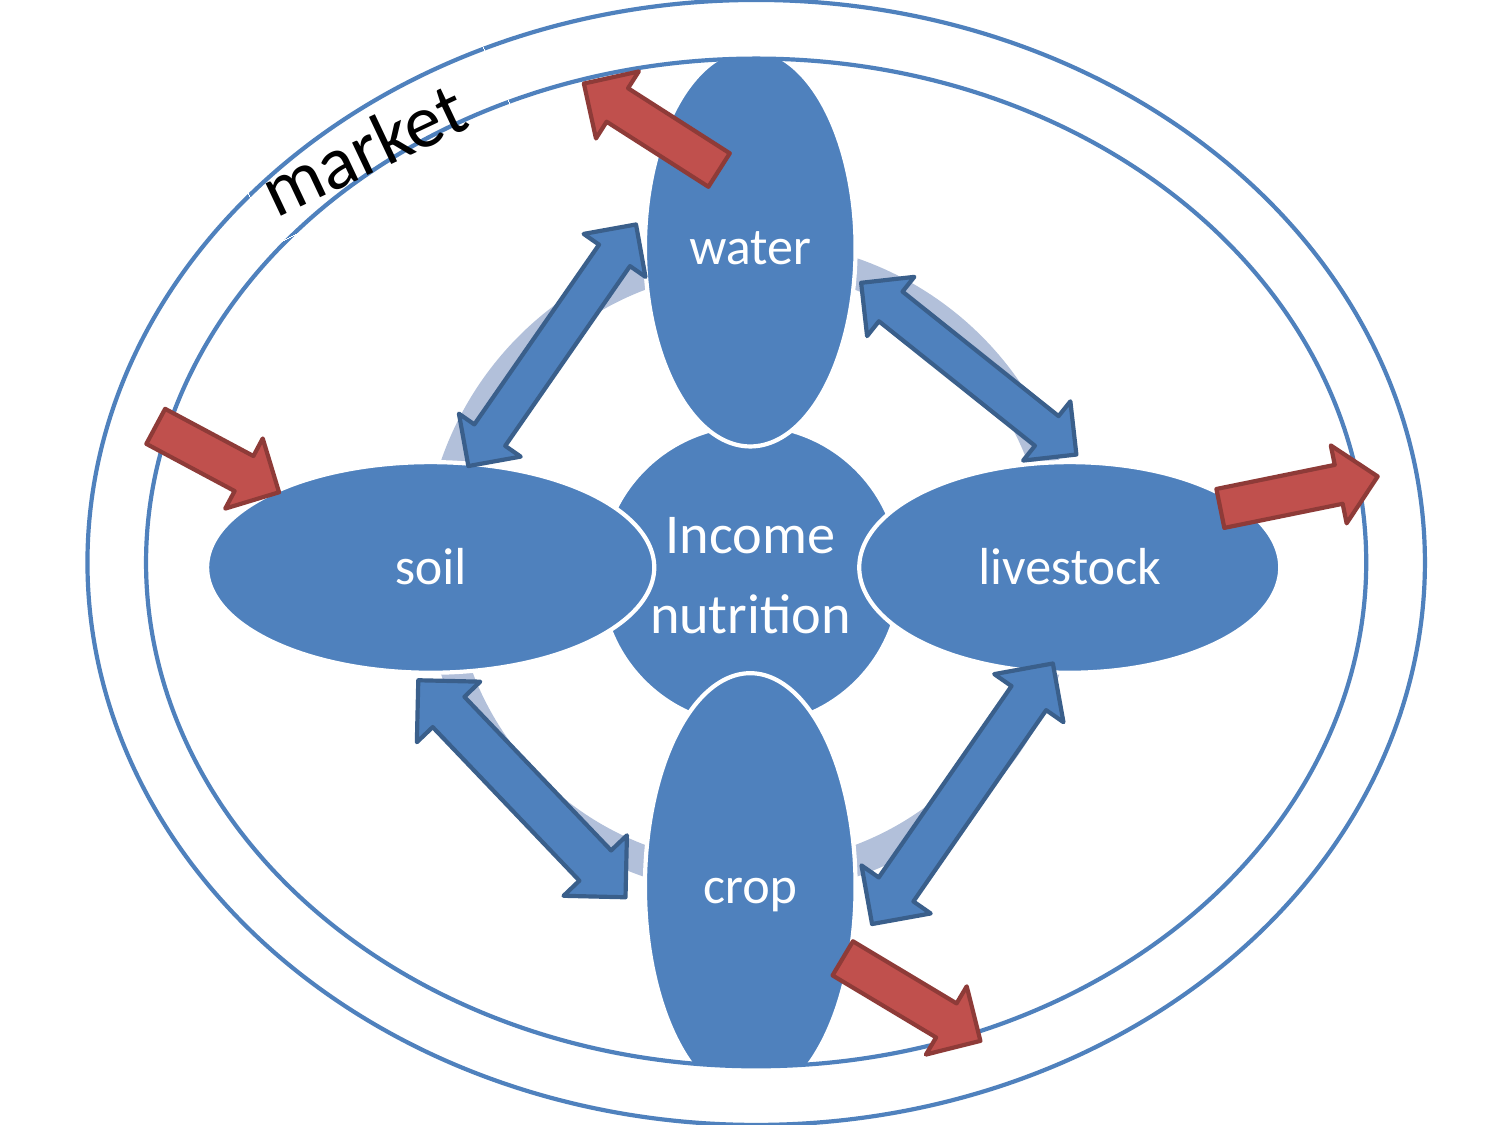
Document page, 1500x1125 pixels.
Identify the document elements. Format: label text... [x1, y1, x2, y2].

text_box [1304, 443, 1380, 526]
text_box [884, 1009, 983, 1057]
text_box [1304, 236, 1428, 889]
text_box [144, 406, 182, 466]
text_box [581, 69, 726, 148]
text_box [187, 149, 1301, 1001]
text_box [345, 1009, 1167, 1125]
text_box [85, 270, 182, 855]
text_box [484, 0, 1212, 148]
text_box market [233, 32, 522, 148]
